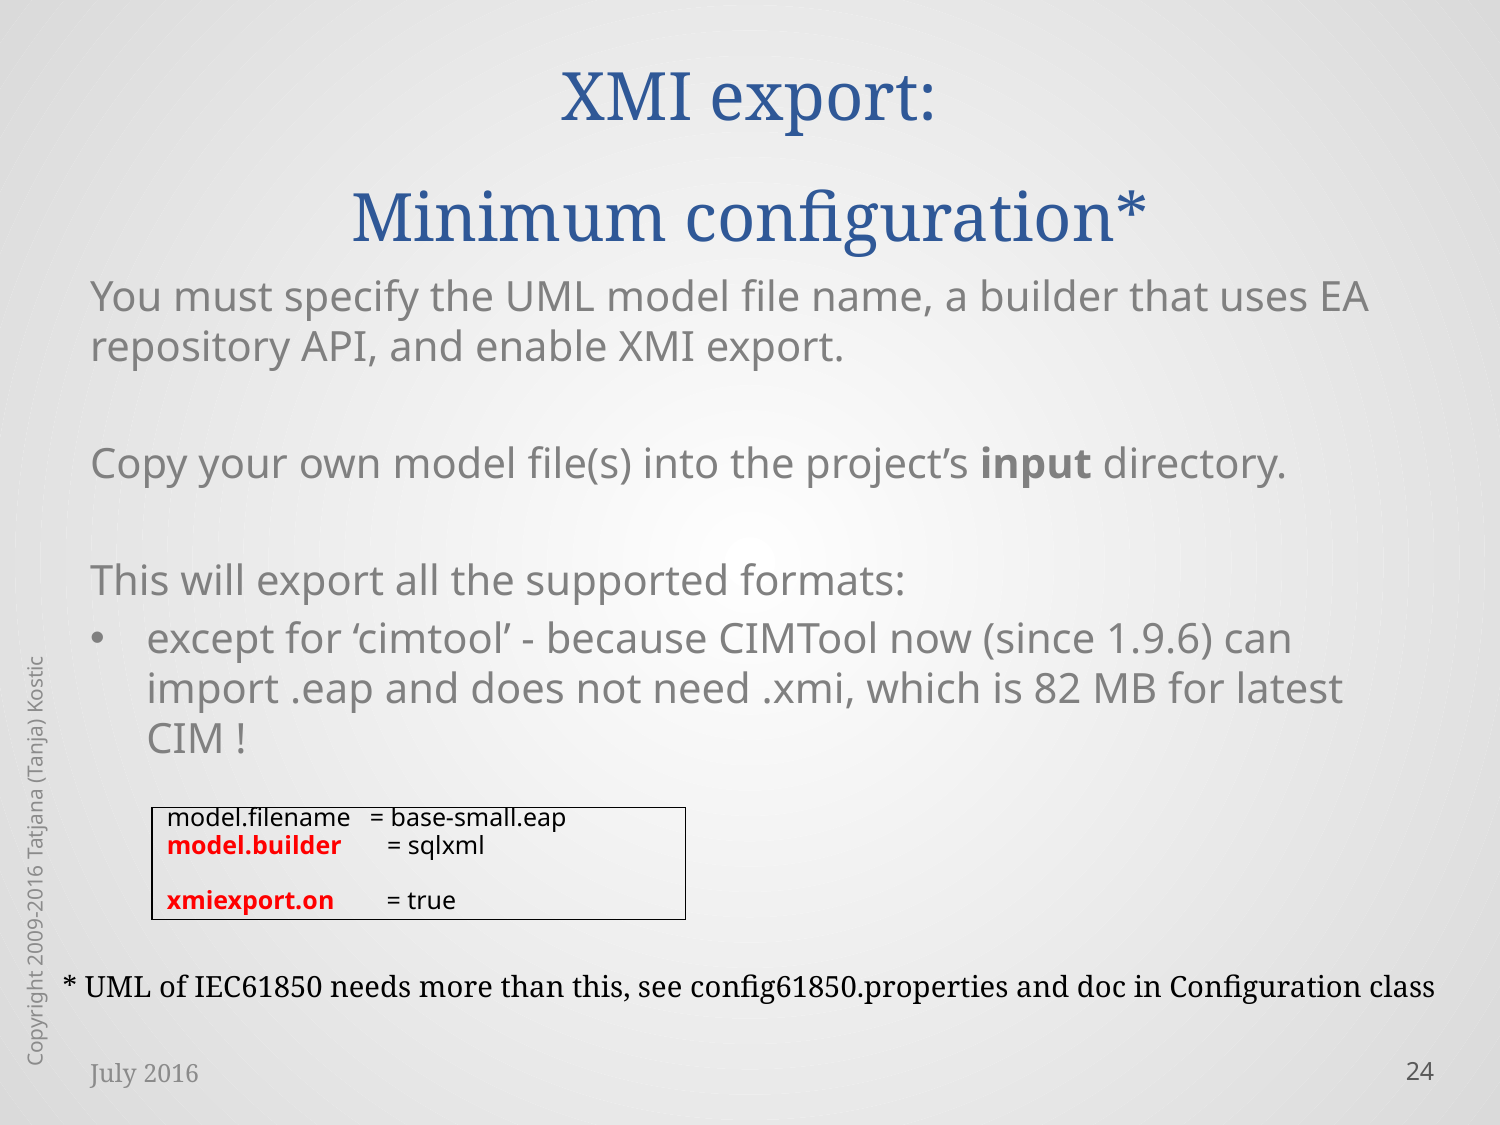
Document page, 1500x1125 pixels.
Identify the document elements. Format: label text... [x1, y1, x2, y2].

footer Copyright 2009-2016 Tatjana (Tanja) Kostic [18, 621, 54, 1101]
title XMI export: Minimum configuration* [75, 0, 1425, 262]
slide_number 24 [1401, 1042, 1494, 1103]
list You must specify the UML model file name, a builder that uses EA repository API, and enable XMI export. Copy your own model file(s) into the project’s input directory. This will export all the supported formats: except for ‘cimtool’ - because CIMTool now (since 1.9.6) can import .eap and does not need .xmi, which is 82 MB for latest CIM ! [75, 262, 1425, 960]
text_box model.filename = base-small.eap model.builder = sqlxml xmiexport.on = true [152, 807, 686, 920]
text_box * UML of IEC61850 needs more than this, see config61850.properties and doc in Configuration class [54, 960, 1452, 1011]
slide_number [75, 1042, 313, 1103]
